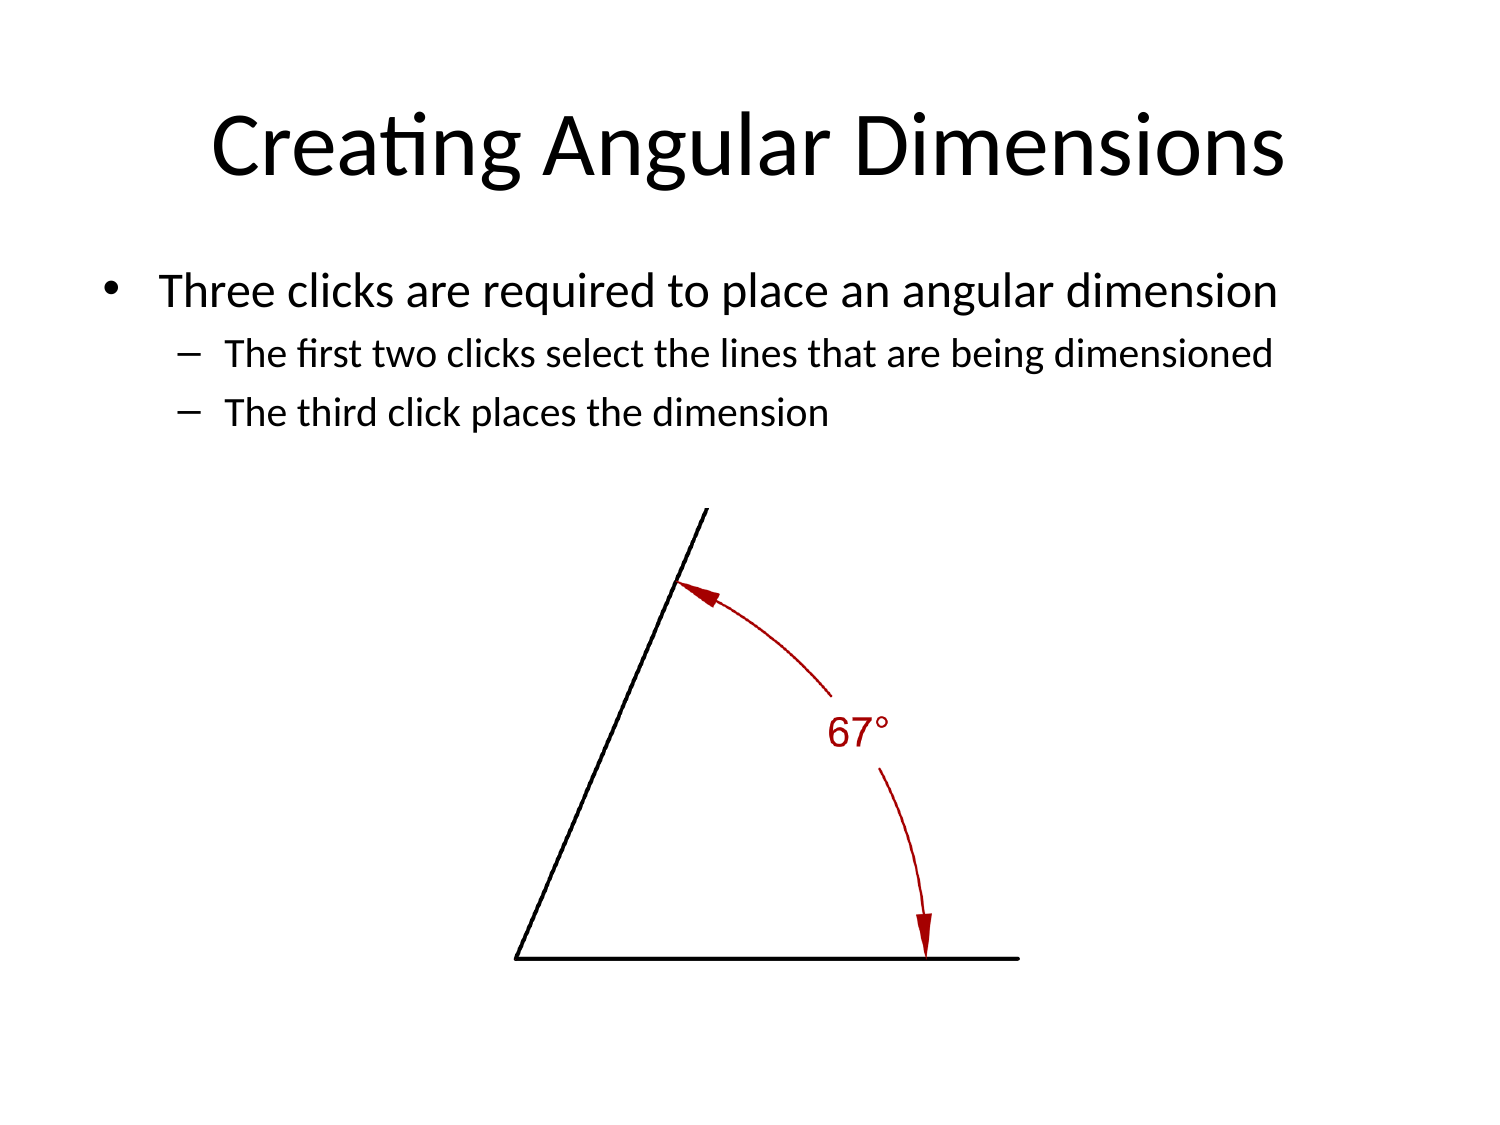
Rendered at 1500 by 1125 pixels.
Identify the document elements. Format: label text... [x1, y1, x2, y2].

picture [474, 508, 1026, 968]
title Creating Angular Dimensions [75, 45, 1425, 233]
list Three clicks are required to place an angular dimension The first two clicks select the lines that are being dimensioned The third click places the dimension [87, 249, 1313, 950]
